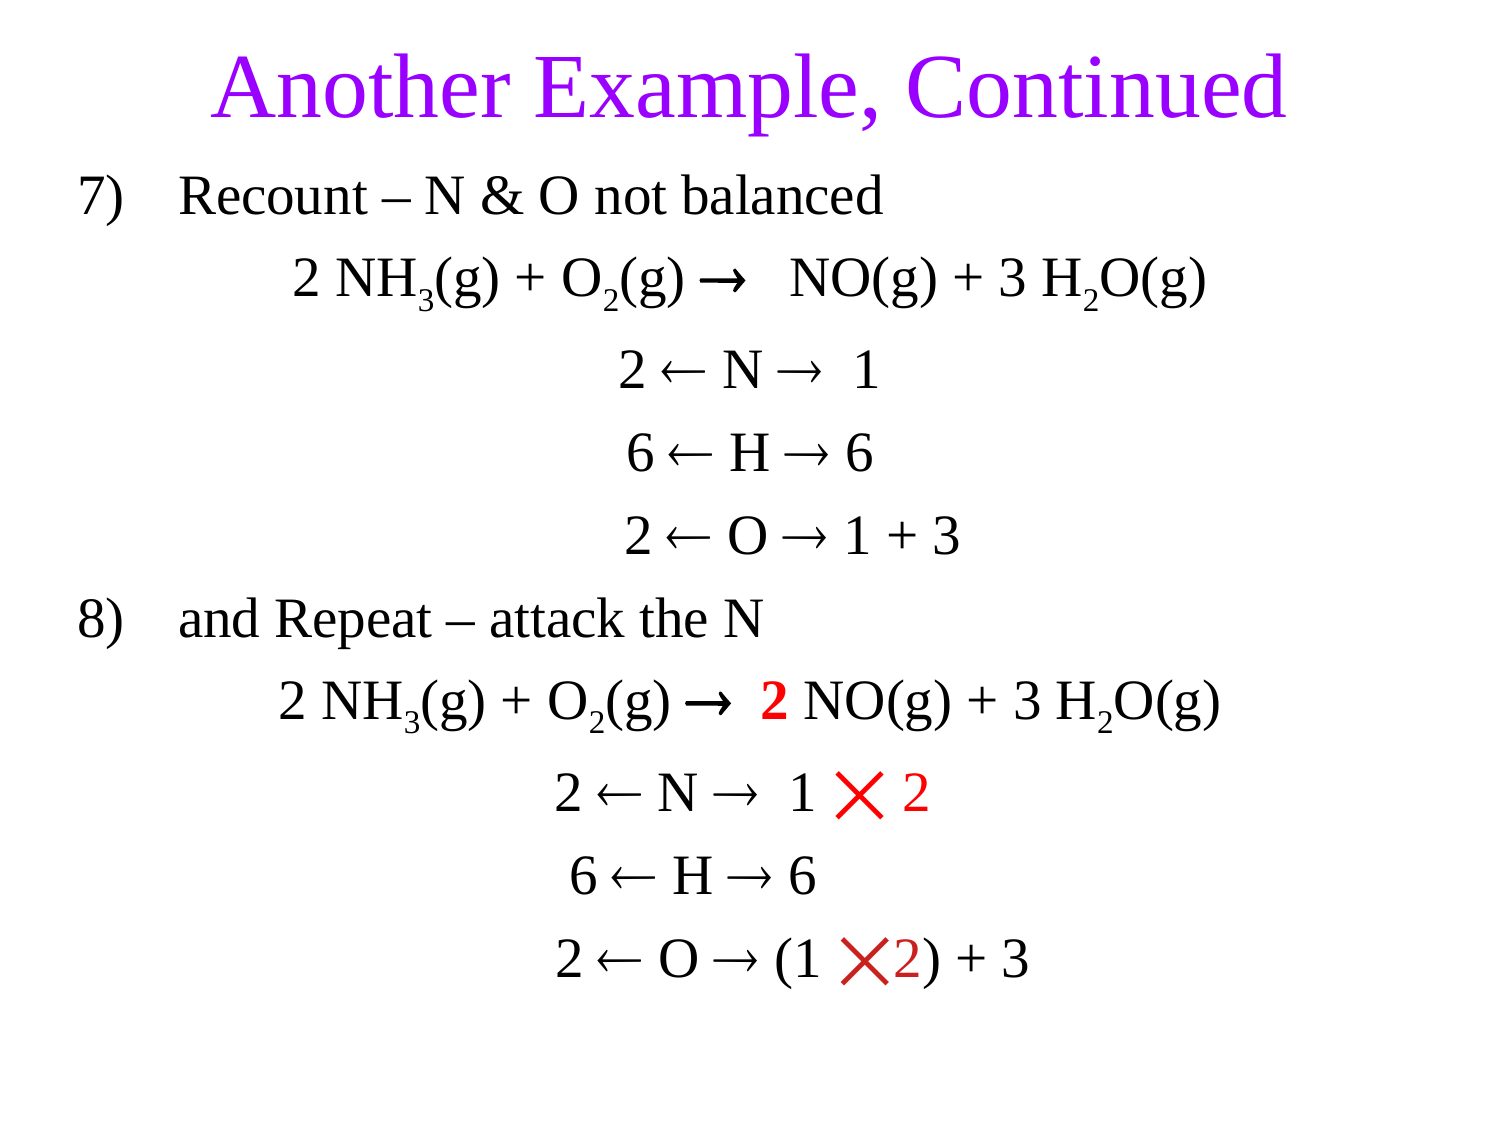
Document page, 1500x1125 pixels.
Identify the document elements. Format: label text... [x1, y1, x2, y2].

text_box Another Example, Continued [112, 12, 1388, 150]
text_box Recount – N & O not balanced 2 NH3(g) + O2(g)  NO(g) + 3 H2O(g) 2  N 1 6  H  6 2  O  1 + 3 and Repeat – attack the N 2 NH3(g) + O2(g) 2 NO(g) + 3 H2O(g) 2  N 1 ⨉ 2 6  H  6 2  O  (1 ⨉2) + 3 [62, 149, 1438, 1000]
